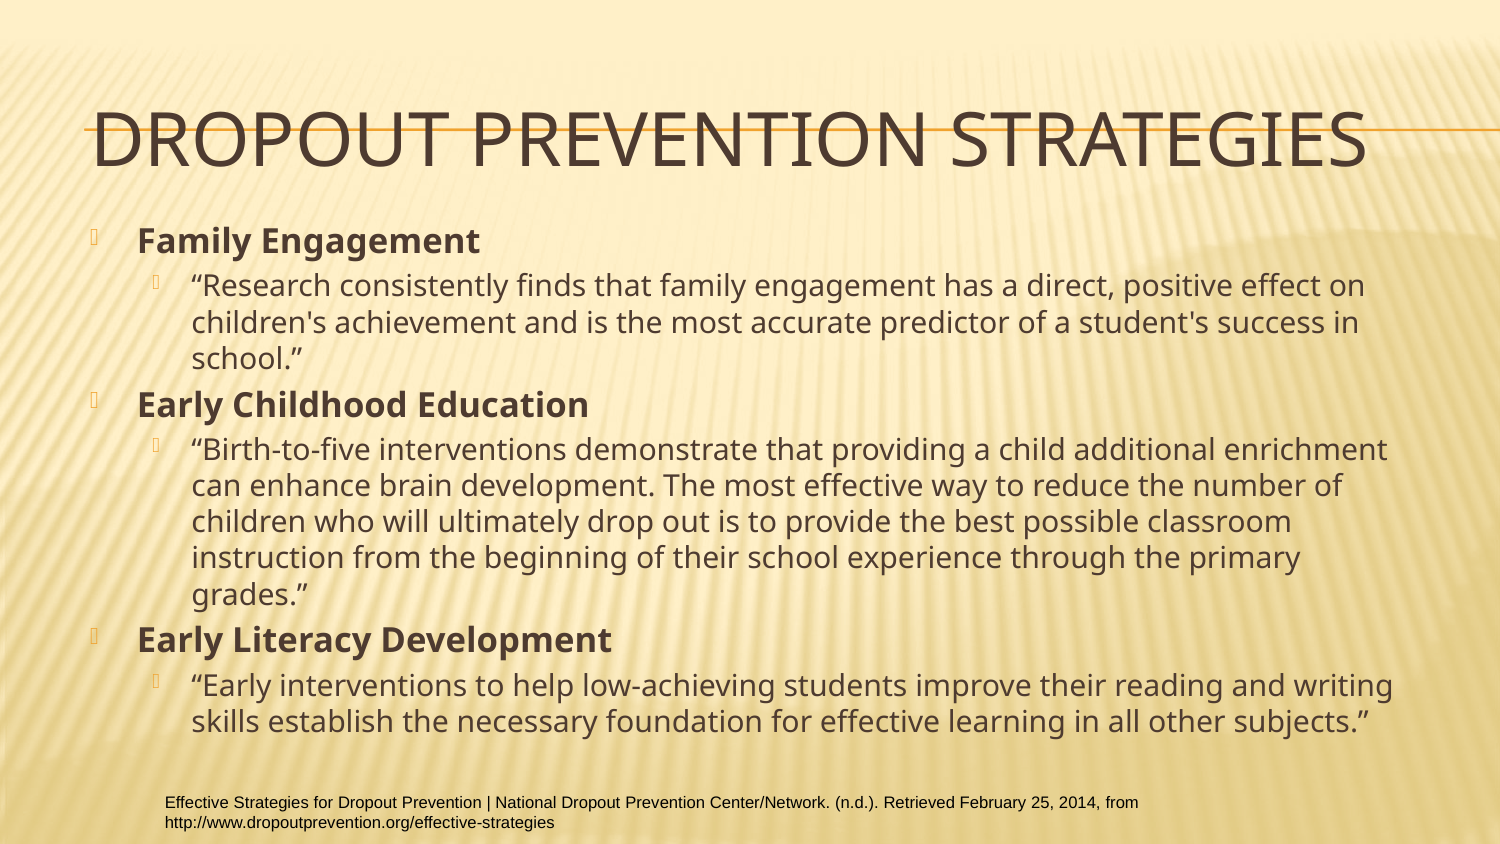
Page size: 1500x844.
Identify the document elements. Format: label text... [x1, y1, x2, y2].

title Dropout Prevention Strategies [75, 33, 1425, 197]
list Family Engagement “Research consistently finds that family engagement has a direct, positive effect on children's achievement and is the most accurate predictor of a student's success in school.” Early Childhood Education “Birth-to-five interventions demonstrate that providing a child additional enrichment can enhance brain development. The most effective way to reduce the number of children who will ultimately drop out is to provide the best possible classroom instruction from the beginning of their school experience through the primary grades.” Early Literacy Development “Early interventions to help low-achieving students improve their reading and writing skills establish the necessary foundation for effective learning in all other subjects.” [75, 204, 1425, 800]
text_box Effective Strategies for Dropout Prevention | National Dropout Prevention Center/Network. (n.d.). Retrieved February 25, 2014, from http://www.dropoutprevention.org/effective-strategies [149, 784, 1363, 844]
